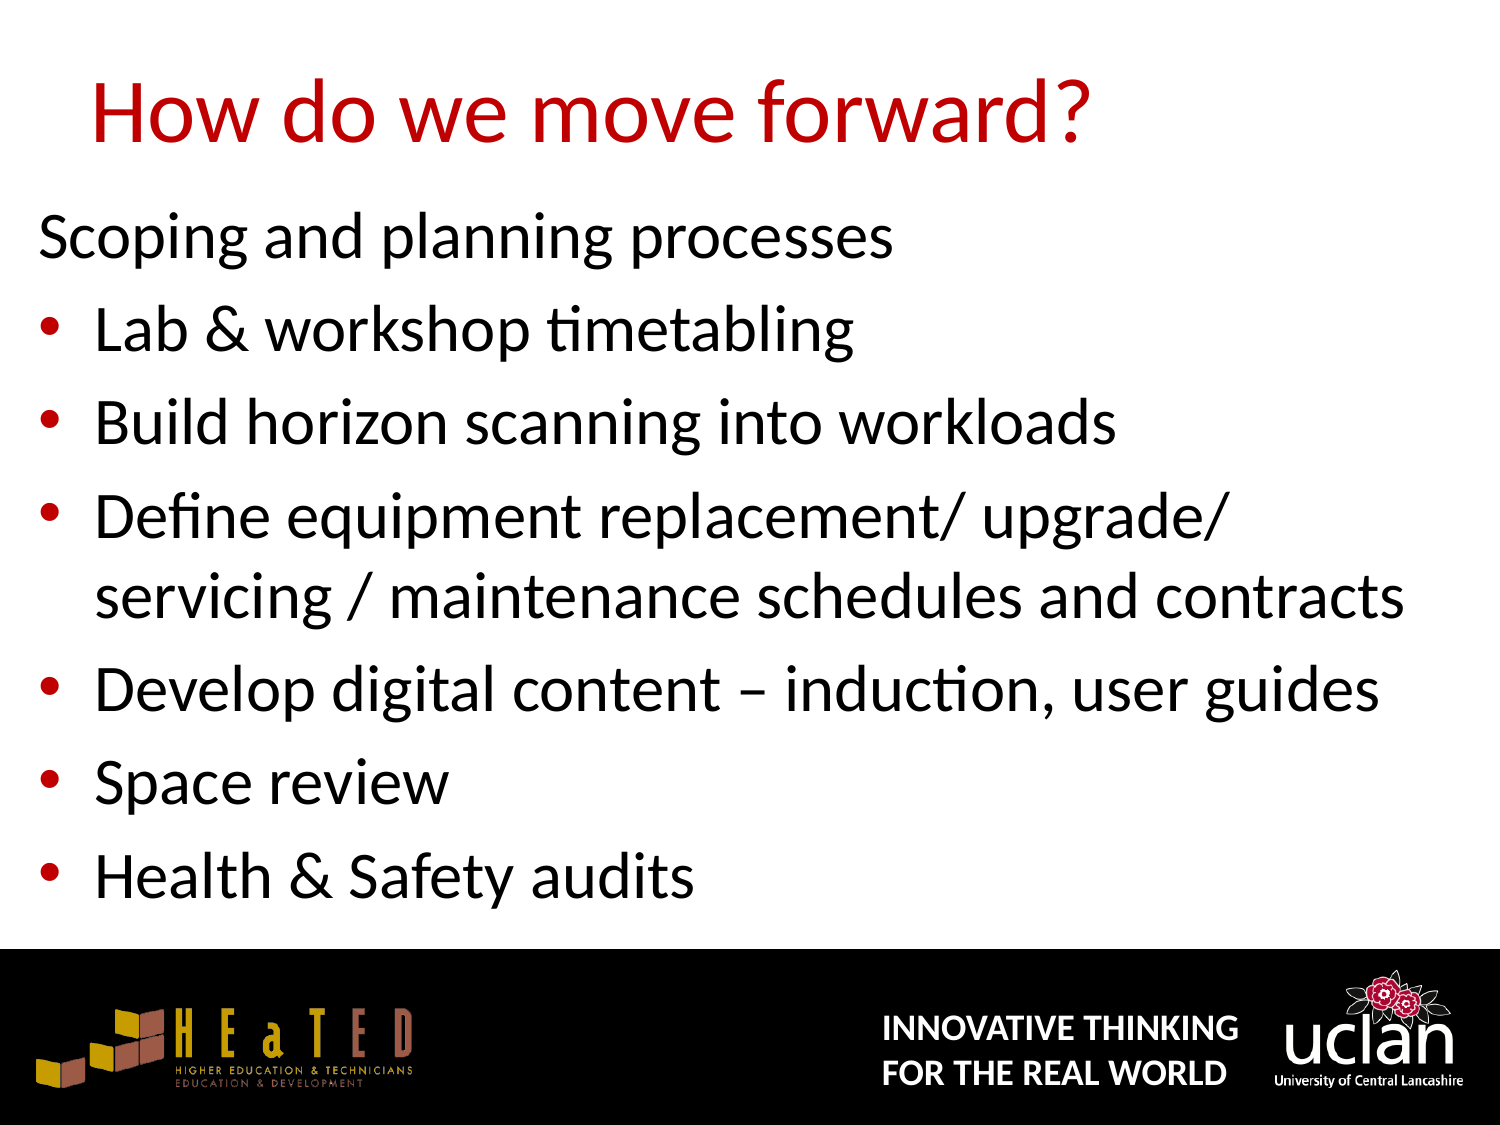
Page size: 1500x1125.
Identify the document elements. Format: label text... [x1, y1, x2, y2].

title How do we move forward? [75, 11, 1425, 184]
text_box Scoping and planning processes Lab & workshop timetabling Build horizon scanning into workloads Define equipment replacement/ upgrade/ servicing / maintenance schedules and contracts Develop digital content – induction, user guides Space review Health & Safety audits [23, 184, 1454, 935]
picture [1275, 969, 1463, 1088]
picture [36, 1008, 412, 1088]
